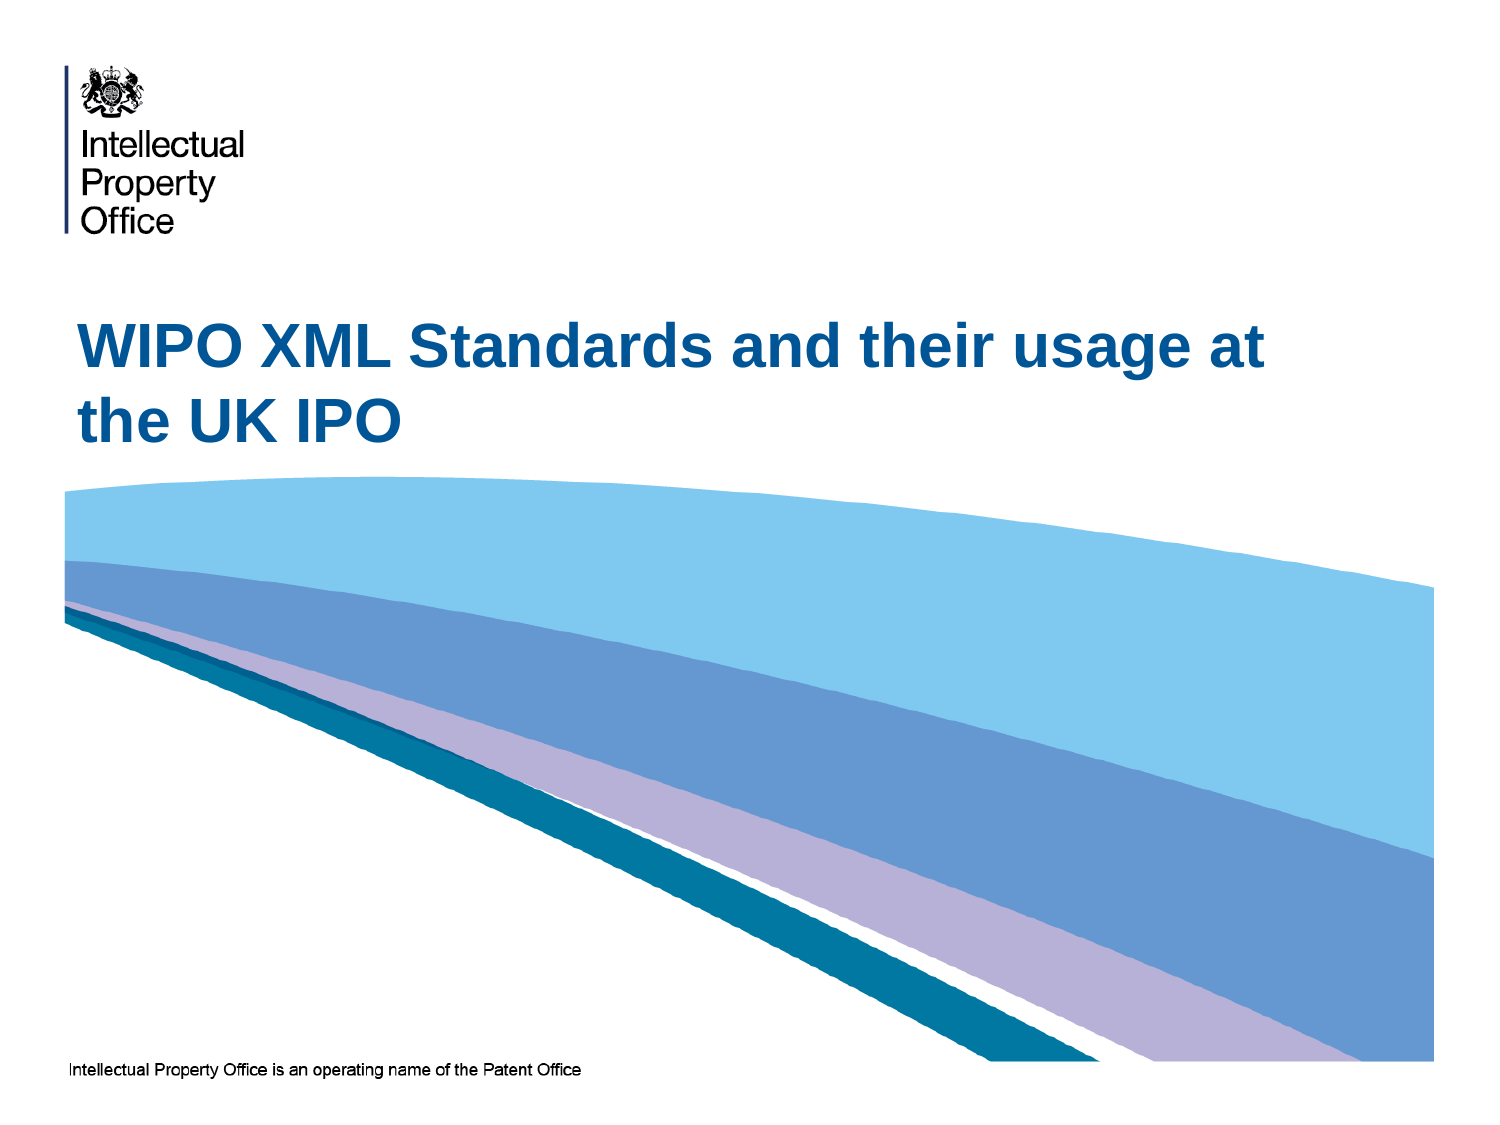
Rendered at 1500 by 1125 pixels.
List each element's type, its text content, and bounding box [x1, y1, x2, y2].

title WIPO XML Standards and their usage at the UK IPO [77, 304, 1353, 480]
picture [2, 0, 1498, 1125]
